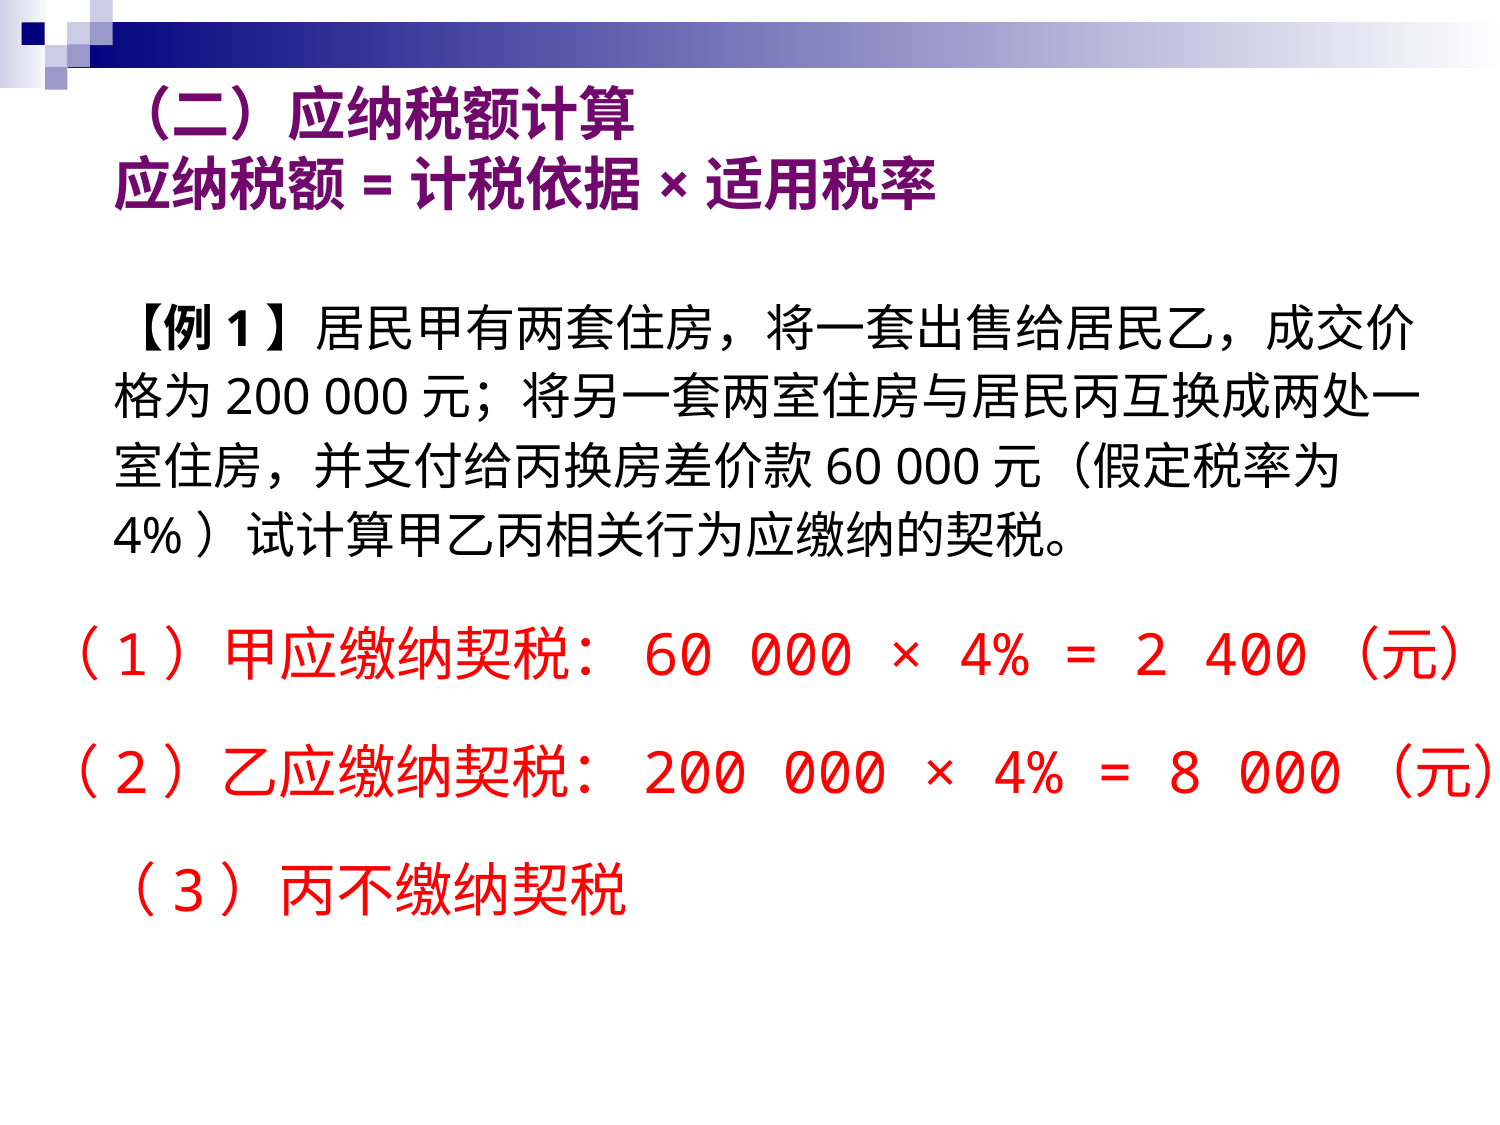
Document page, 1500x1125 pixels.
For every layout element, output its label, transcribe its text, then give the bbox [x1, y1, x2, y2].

text_box （3）丙不缴纳契税 [84, 846, 643, 931]
text_box （二）应纳税额计算 应纳税额=计税依据×适用税率 【例1】居民甲有两套住房，将一套出售给居民乙，成交价格为200 000元；将另一套两室住房与居民丙互换成两处一室住房，并支付给丙换房差价款60 000元（假定税率为4%）试计算甲乙丙相关行为应缴纳的契税。 [98, 69, 1449, 571]
text_box （1）甲应缴纳契税：60 000 × 4% = 2 400（元） [27, 609, 1500, 694]
text_box （2）乙应缴纳契税：200 000 × 4% = 8 000（元） [26, 727, 1500, 813]
